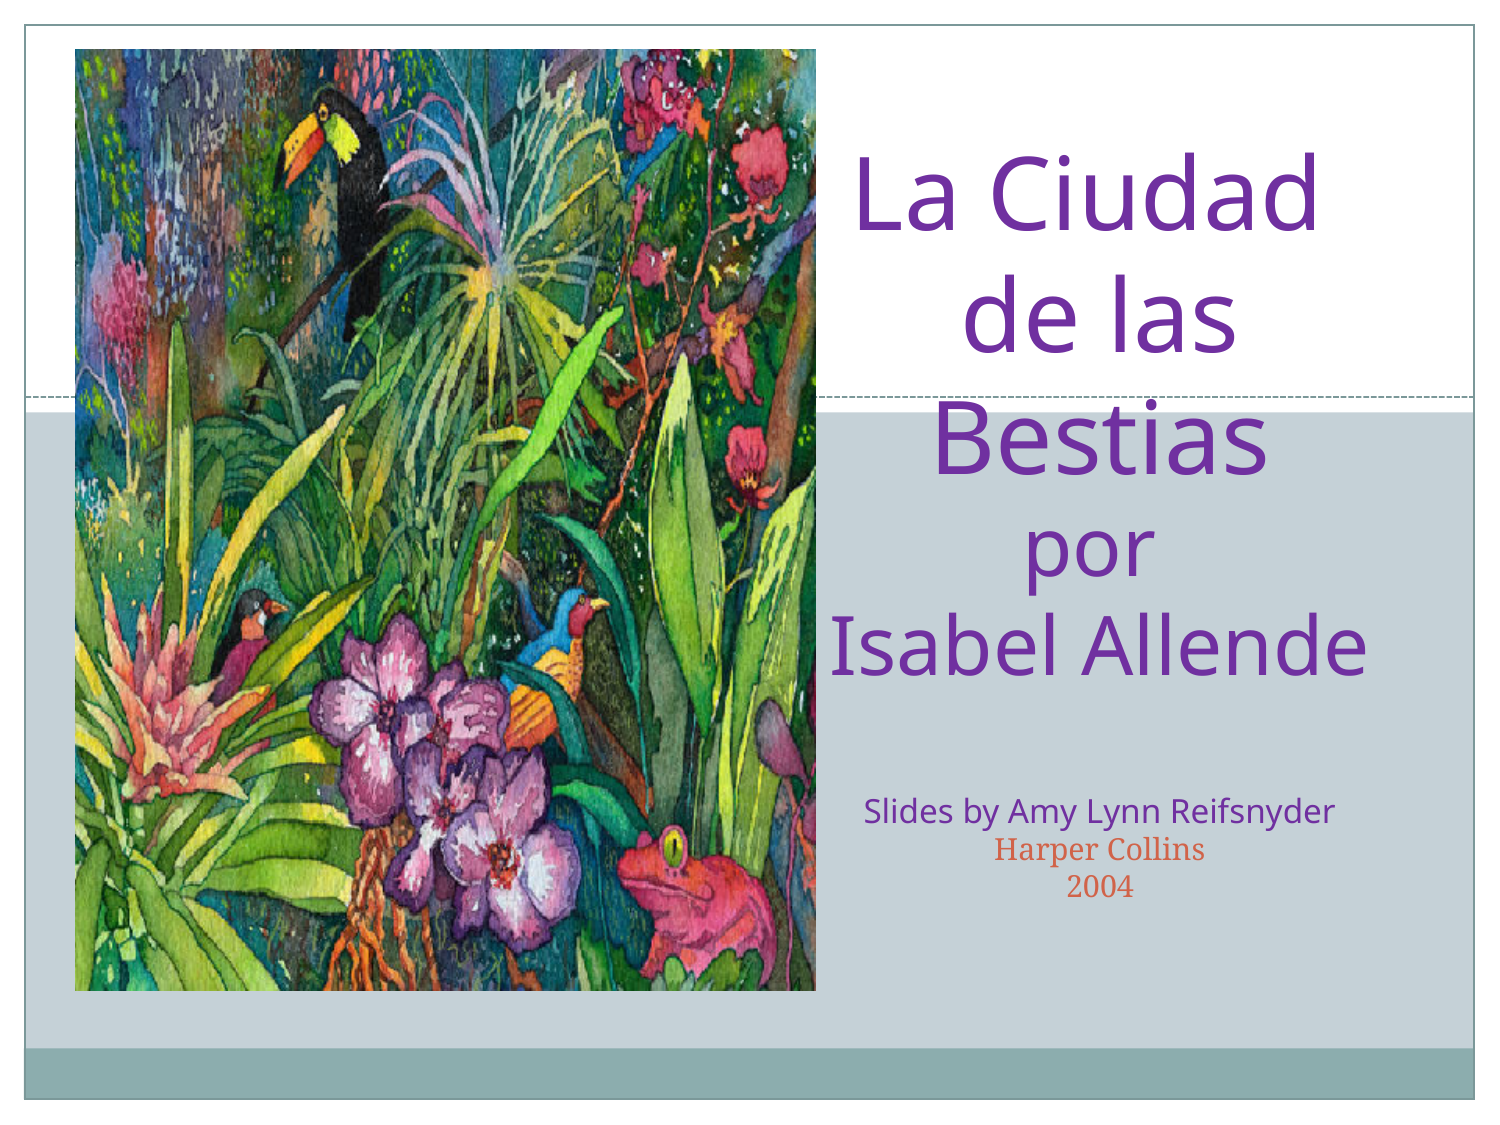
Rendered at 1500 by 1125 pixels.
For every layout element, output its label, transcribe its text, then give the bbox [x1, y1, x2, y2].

title La Ciudad de las Bestias por Isabel Allende Slides by Amy Lynn Reifsnyder Harper Collins 2004 [817, 50, 1388, 988]
picture [74, 49, 816, 991]
